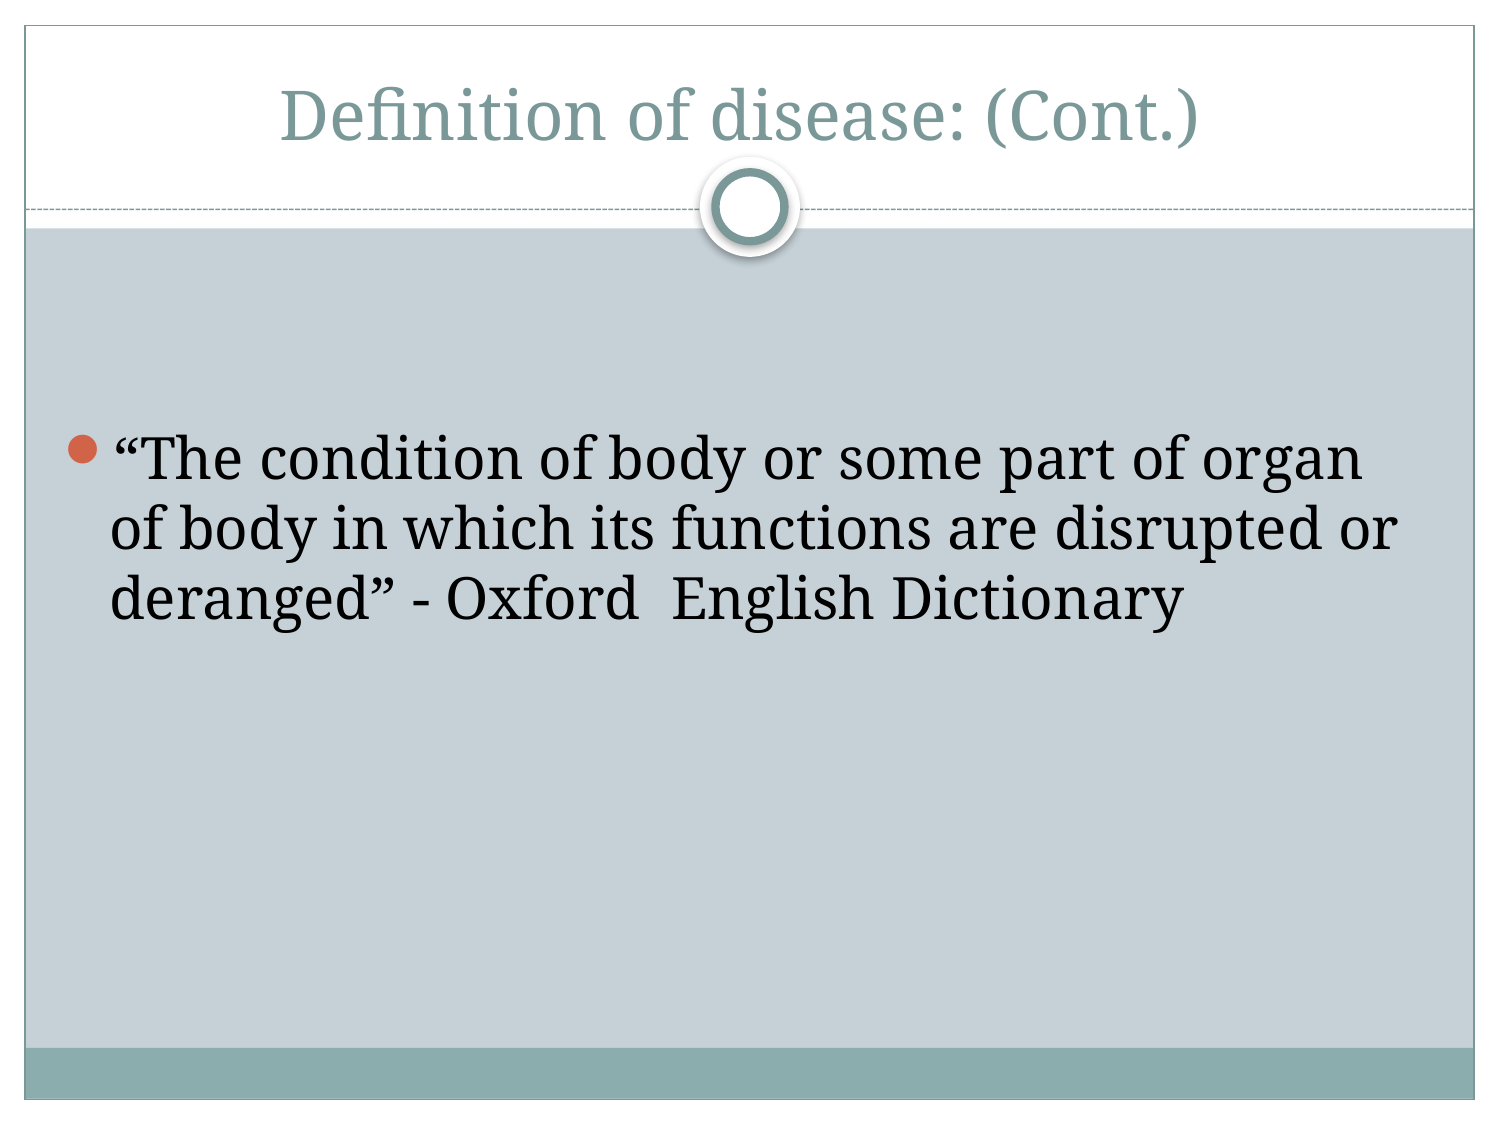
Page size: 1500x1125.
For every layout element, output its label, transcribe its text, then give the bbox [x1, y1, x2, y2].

list “The condition of body or some part of organ of body in which its functions are disrupted or deranged” - Oxford English Dictionary [49, 250, 1445, 1001]
title Definition of disease: (Cont.) [49, 37, 1450, 162]
